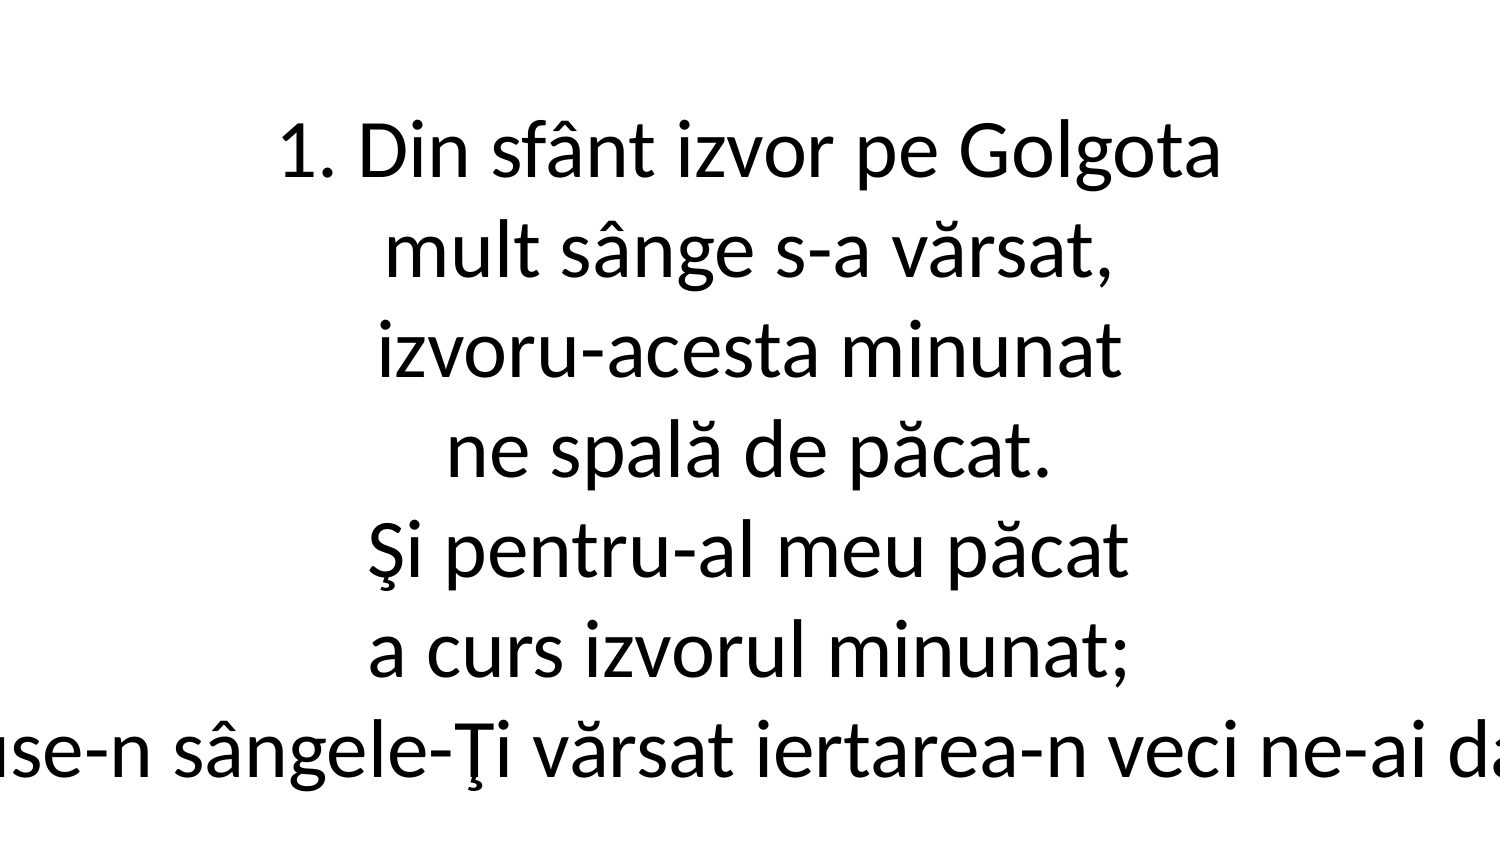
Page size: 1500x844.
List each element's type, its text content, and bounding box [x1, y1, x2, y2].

text_box 1. Din sfânt izvor pe Golgota mult sânge s-a vărsat, izvoru-acesta minunat ne spală de păcat. Şi pentru-al meu păcat a curs izvorul minunat; Isuse-n sângele-Ţi vărsat iertarea-n veci ne-ai dat! [0, 42, 1500, 802]
